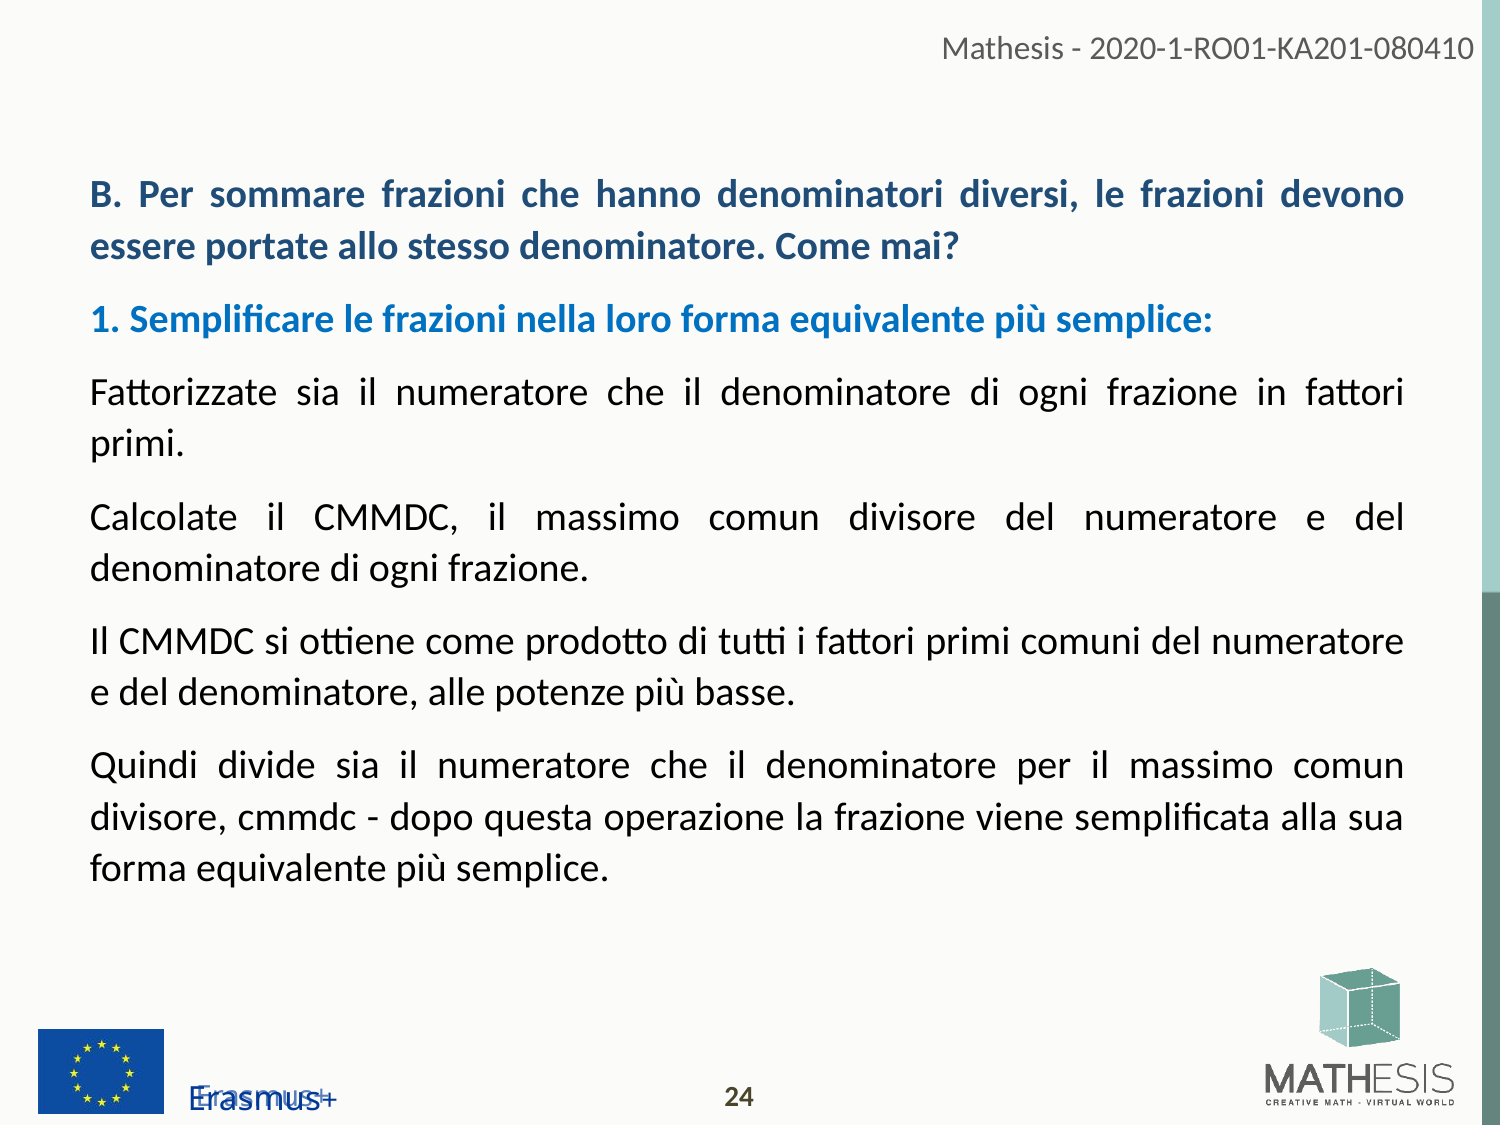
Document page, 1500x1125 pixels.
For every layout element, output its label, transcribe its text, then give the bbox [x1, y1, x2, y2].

picture [38, 1029, 164, 1114]
list B. Per sommare frazioni che hanno denominatori diversi, le frazioni devono essere portate allo stesso denominatore. Come mai? 1. Semplificare le frazioni nella loro forma equivalente più semplice: Fattorizzate sia il numeratore che il denominatore di ogni frazione in fattori primi. Calcolate il CMMDC, il massimo comun divisore del numeratore e del denominatore di ogni frazione. Il CMMDC si ottiene come prodotto di tutti i fattori primi comuni del numeratore e del denominatore, alle potenze più basse. Quindi divide sia il numeratore che il denominatore per il massimo comun divisore, cmmdc - dopo questa operazione la frazione viene semplificata alla sua forma equivalente più semplice. [75, 157, 1425, 900]
